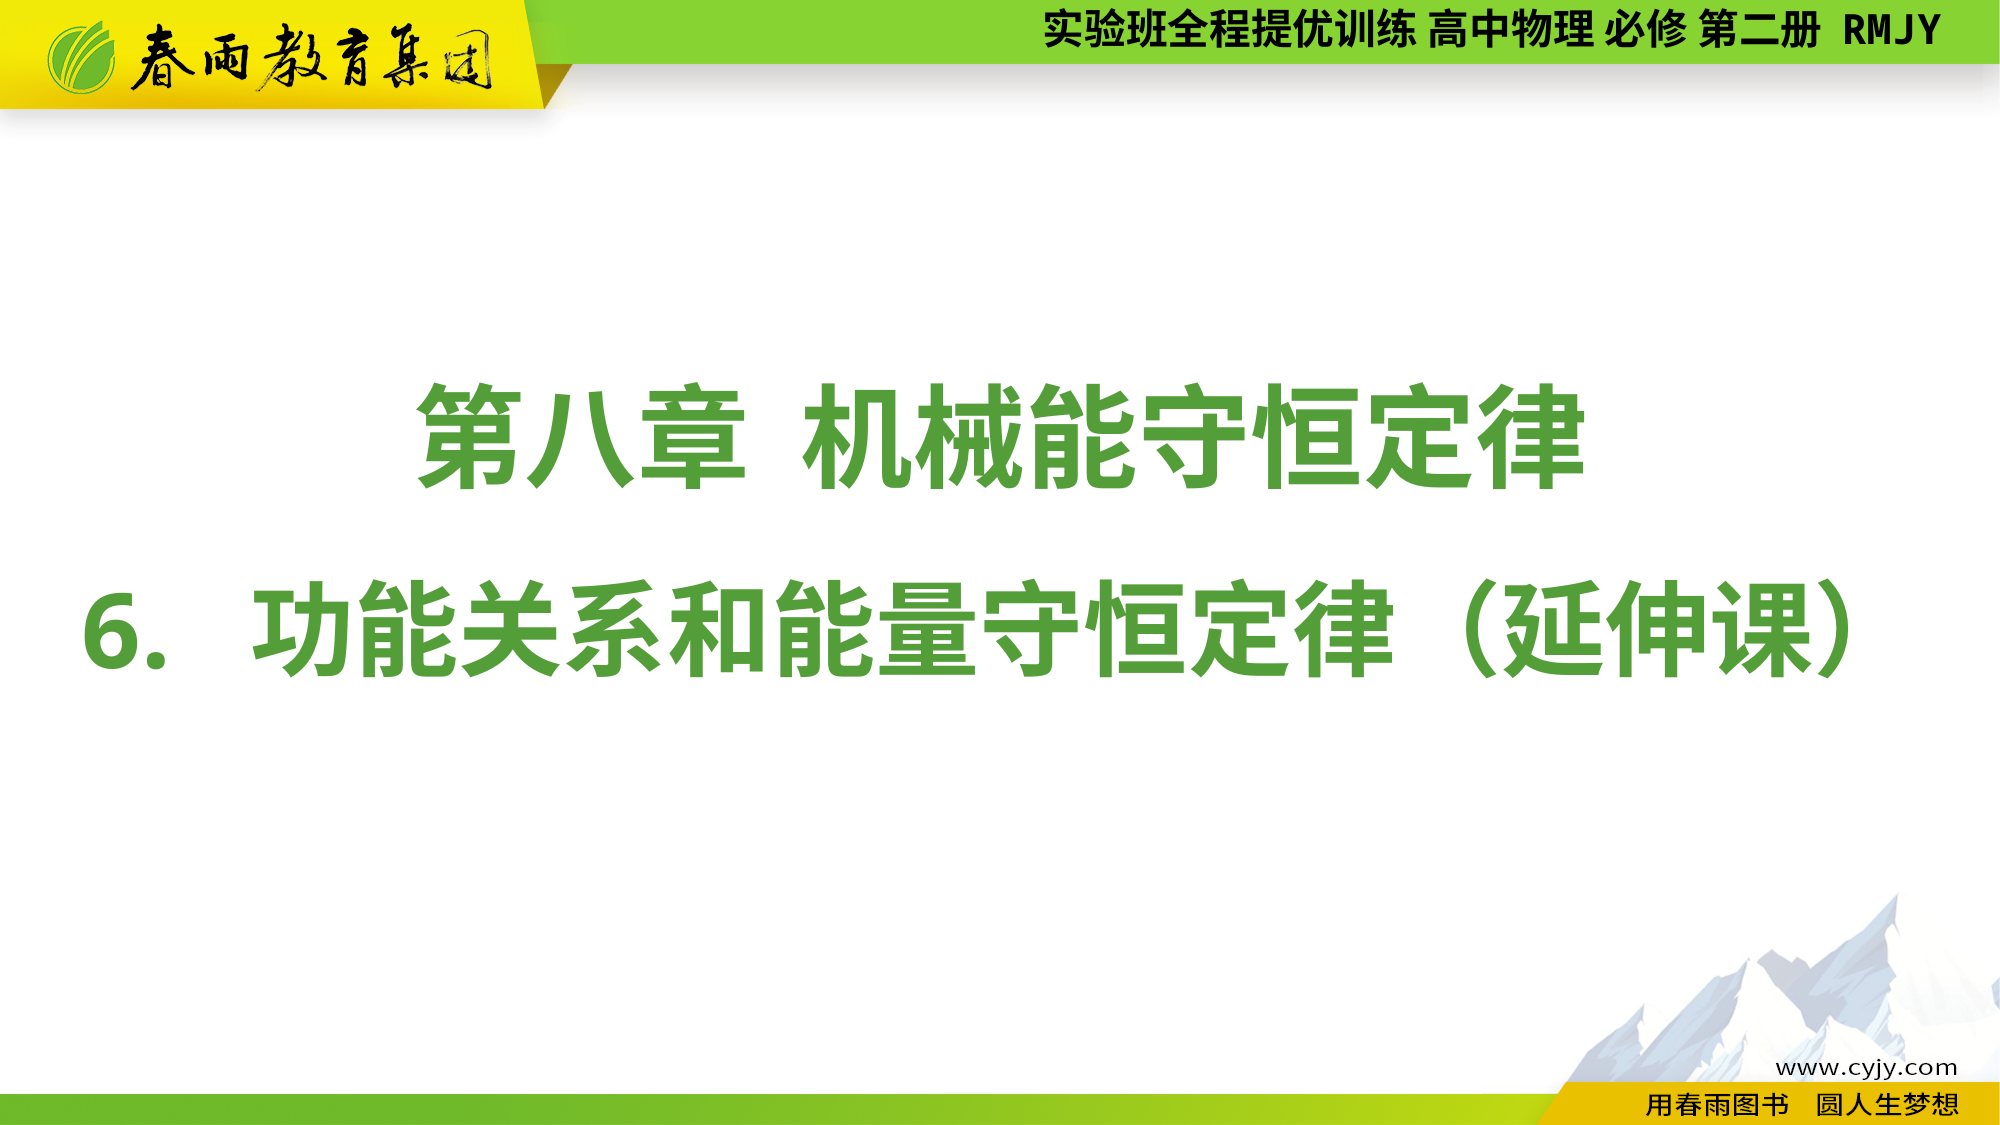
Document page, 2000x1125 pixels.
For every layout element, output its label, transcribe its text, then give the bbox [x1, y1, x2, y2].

picture [0, 0, 2000, 1125]
text_box 第八章 机械能守恒定律 6. 功能关系和能量守恒定律（延伸课） [54, 291, 1946, 697]
